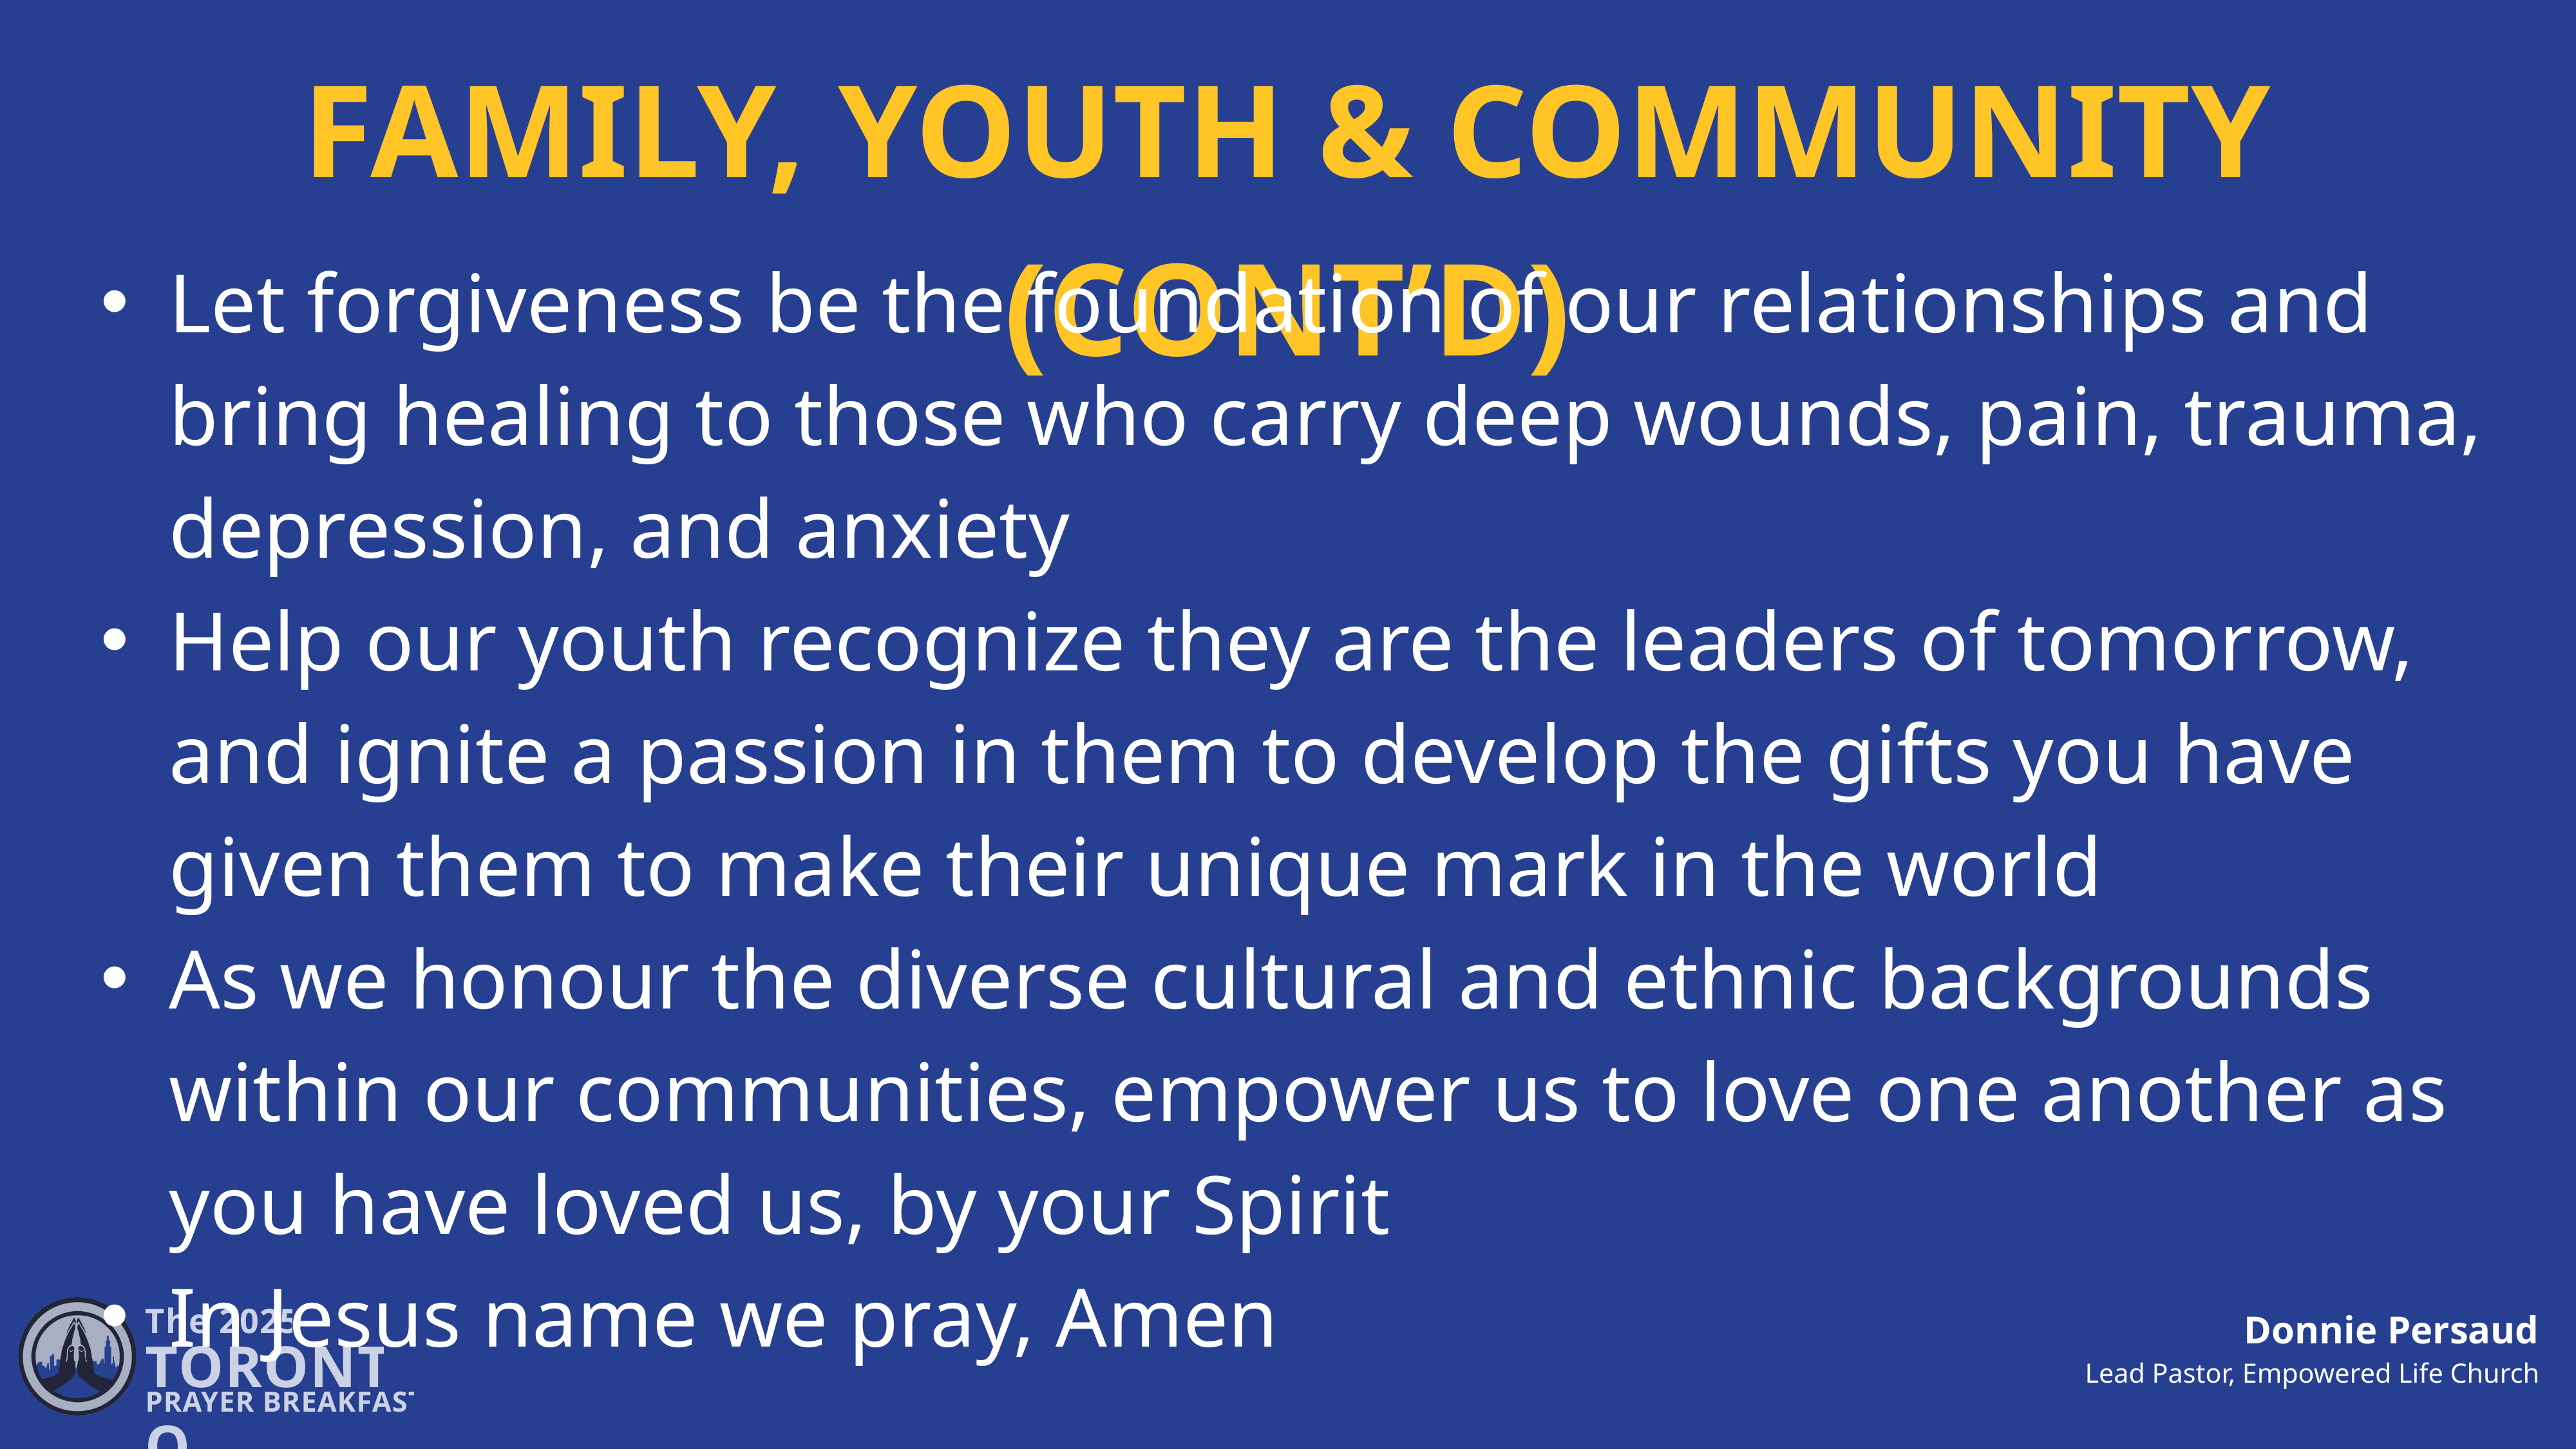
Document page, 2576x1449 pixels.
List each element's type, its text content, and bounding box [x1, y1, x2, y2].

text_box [18, 1297, 427, 1416]
text_box FAMILY, YOUTH & COMMUNITY (CONT’D) [80, 24, 2496, 236]
text_box Donnie Persaud Lead Pastor, Empowered Life Church [1631, 1299, 2539, 1389]
text_box Let forgiveness be the foundation of our relationships and bring healing to those who carry deep wounds, pain, trauma, depression, and anxiety Help our youth recognize they are the leaders of tomorrow, and ignite a passion in them to develop the gifts you have given them to make their unique mark in the world As we honour the diverse cultural and ethnic backgrounds within our communities, empower us to love one another as you have loved us, by your Spirit In Jesus name we pray, Amen [32, 236, 2512, 1363]
